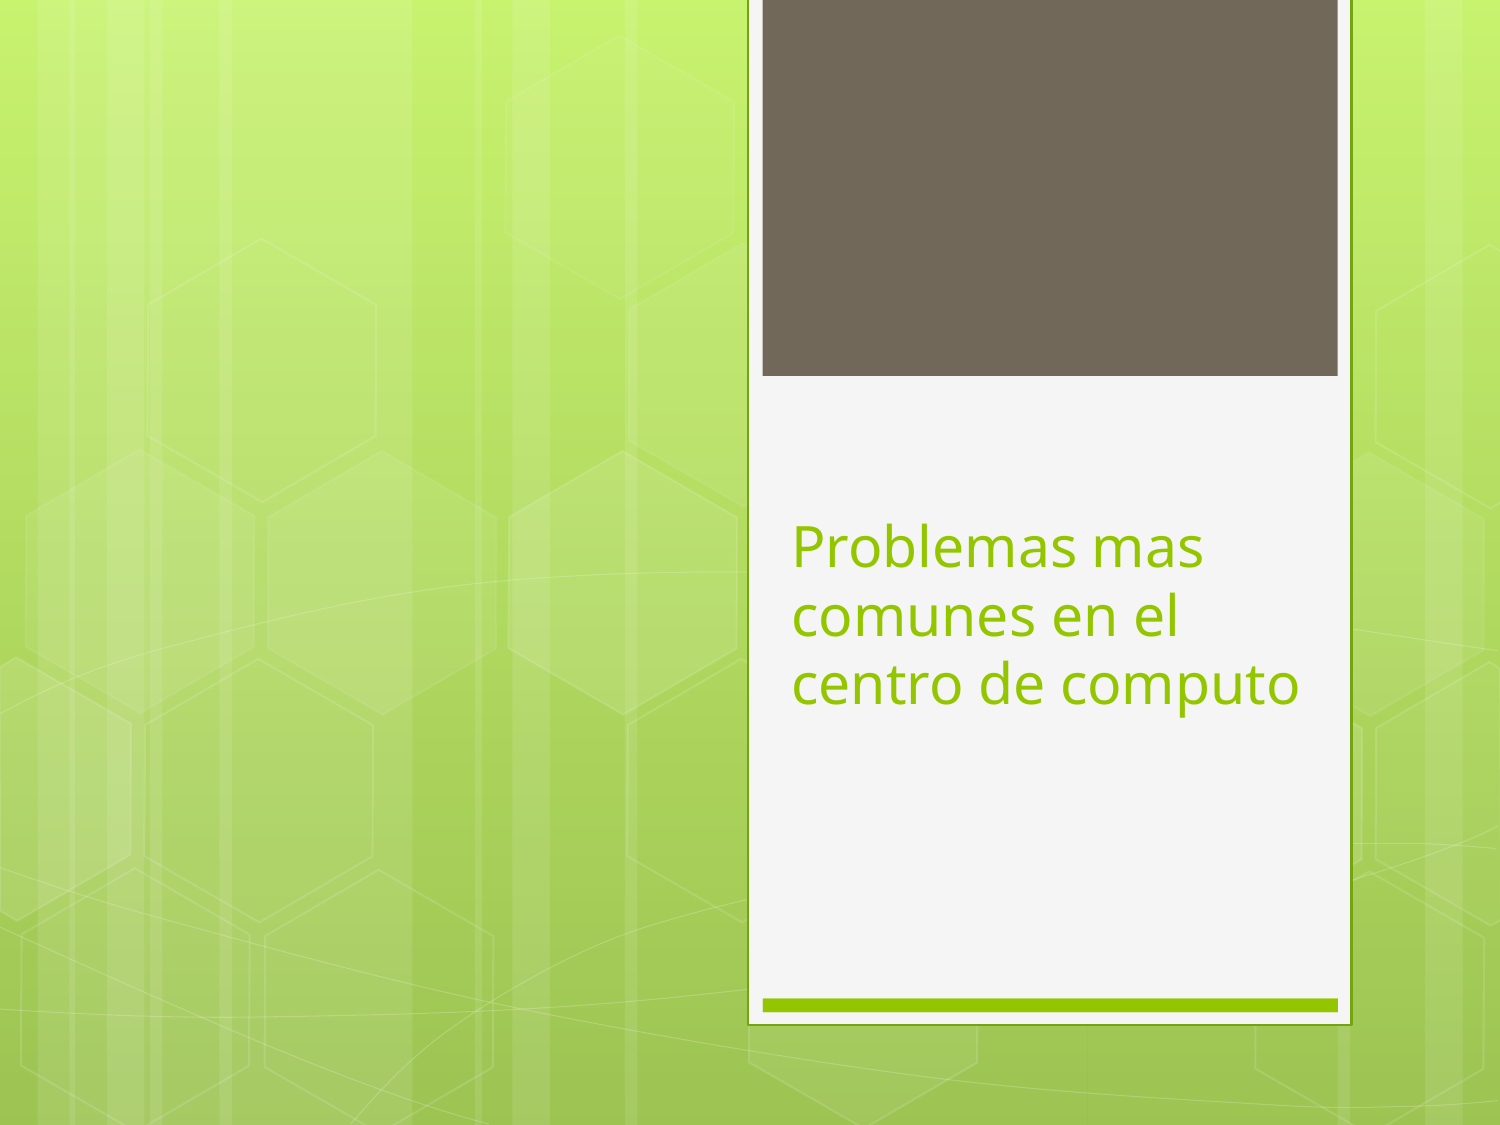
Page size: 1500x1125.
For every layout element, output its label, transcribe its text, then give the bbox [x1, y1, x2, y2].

title Problemas mas comunes en el centro de computo [776, 444, 1320, 724]
